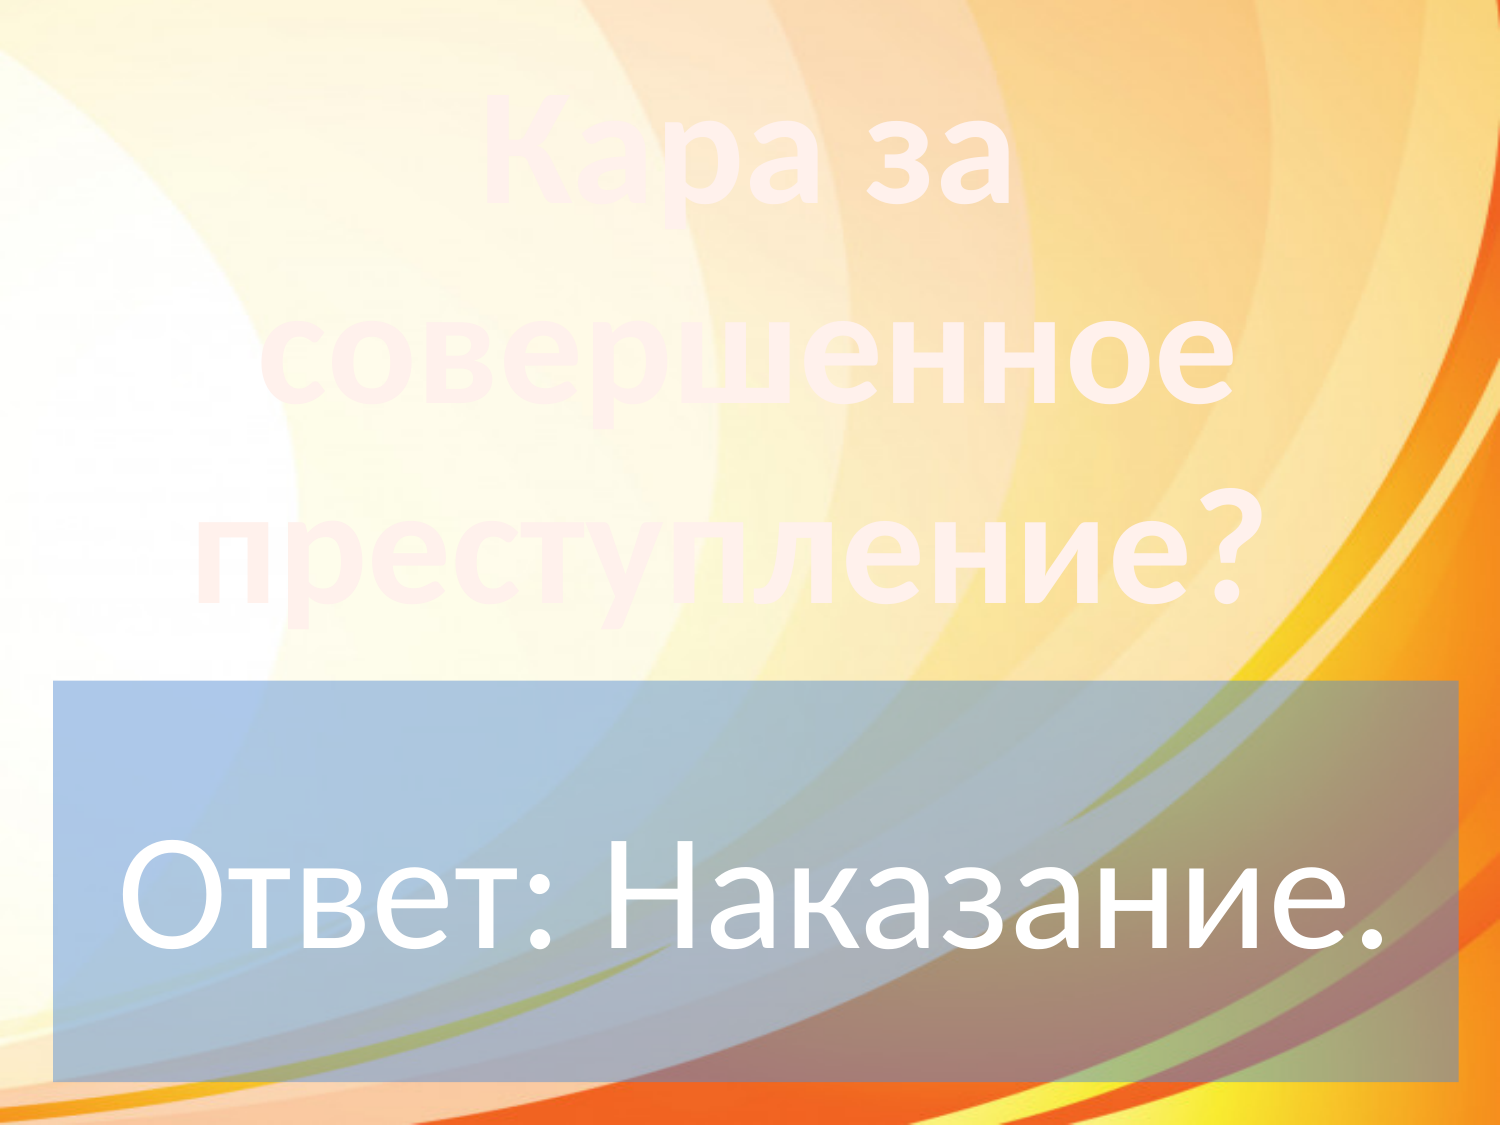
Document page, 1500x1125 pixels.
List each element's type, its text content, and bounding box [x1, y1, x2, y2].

text_box Кара за совершенное преступление? [57, 29, 1441, 645]
text_box Ответ: Наказание. [51, 679, 1461, 1084]
picture [0, 0, 1500, 1125]
